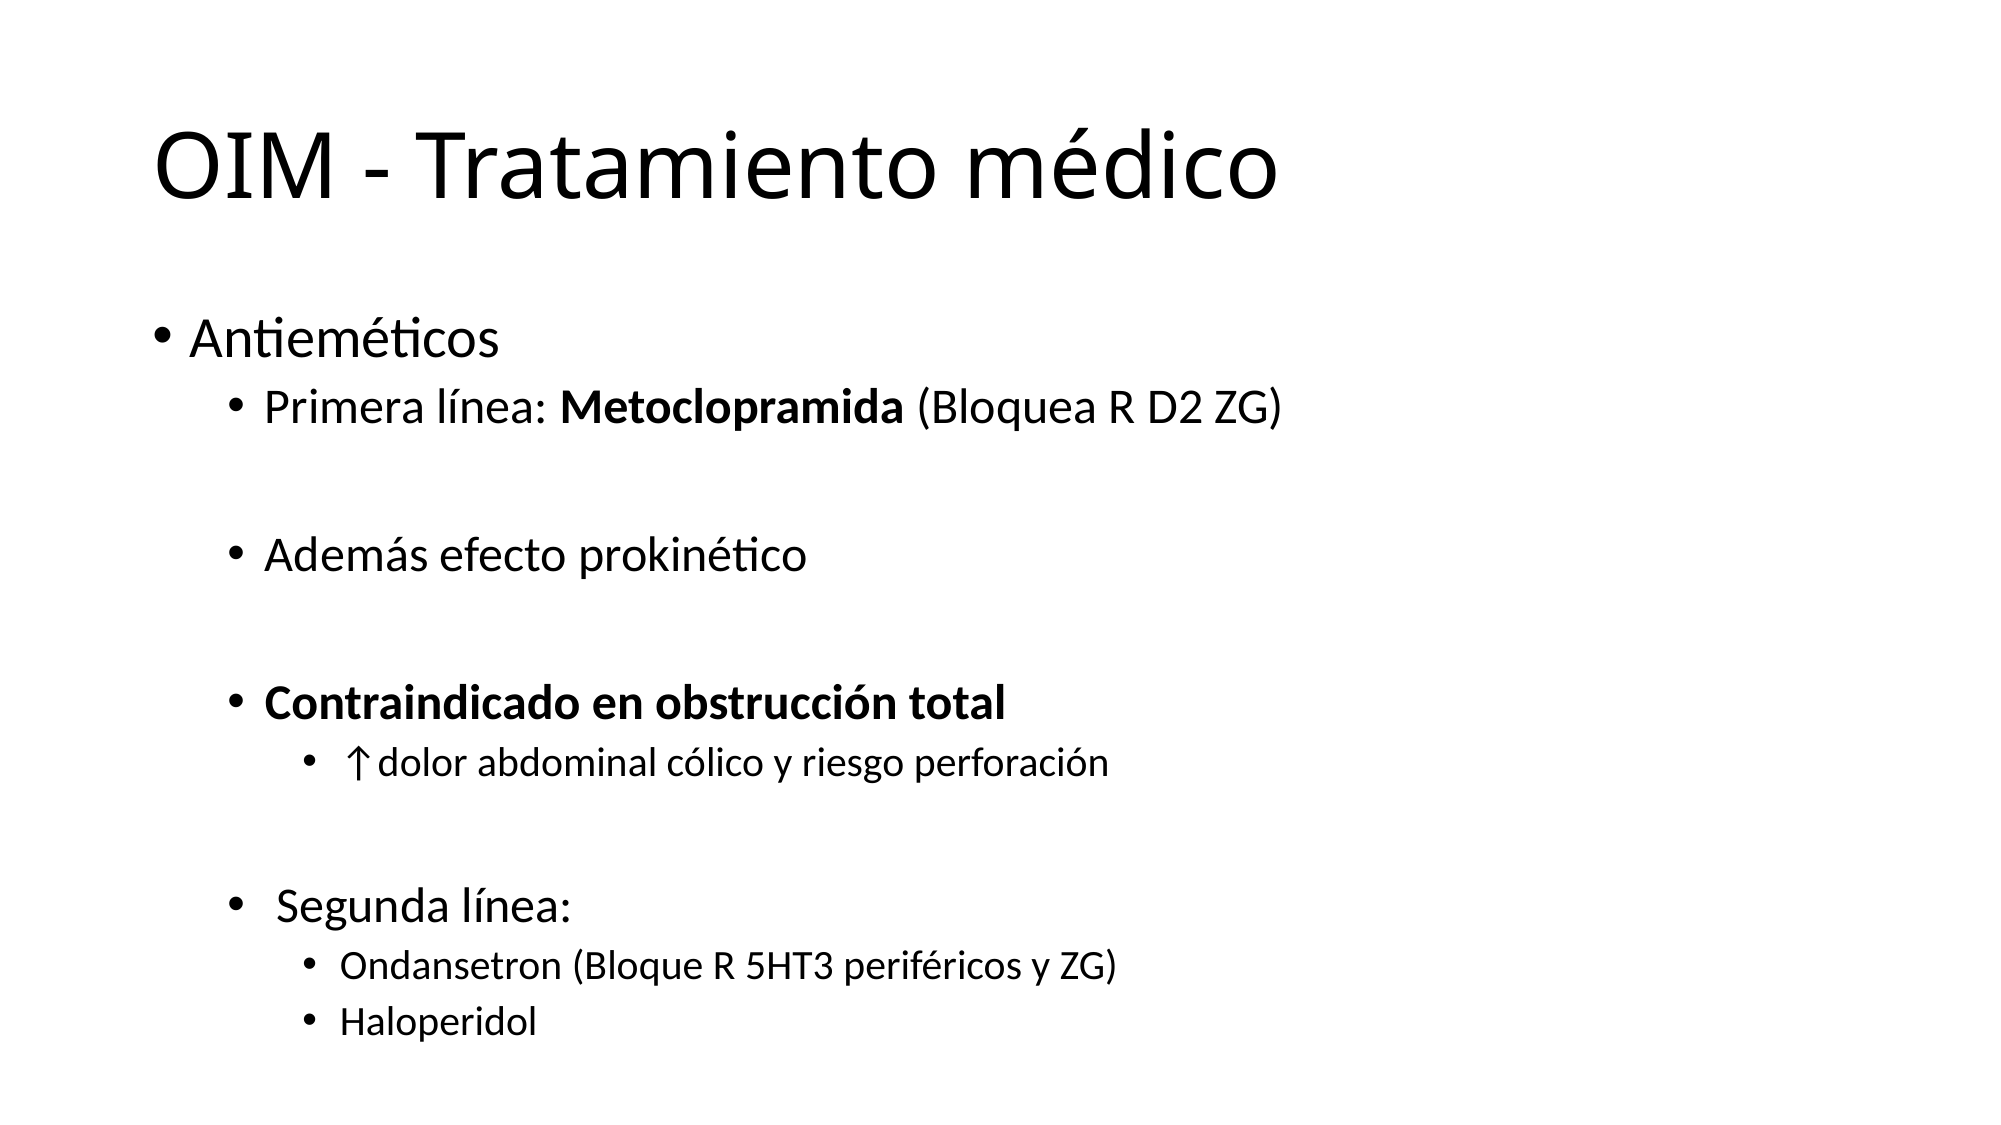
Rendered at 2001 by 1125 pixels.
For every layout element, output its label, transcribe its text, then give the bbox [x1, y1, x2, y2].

list Antieméticos Primera línea: Metoclopramida (Bloquea R D2 ZG) Además efecto prokinético Contraindicado en obstrucción total ↑dolor abdominal cólico y riesgo perforación Segunda línea: Ondansetron (Bloque R 5HT3 periféricos y ZG) Haloperidol [137, 299, 1863, 1014]
title OIM - Tratamiento médico [137, 59, 1863, 278]
